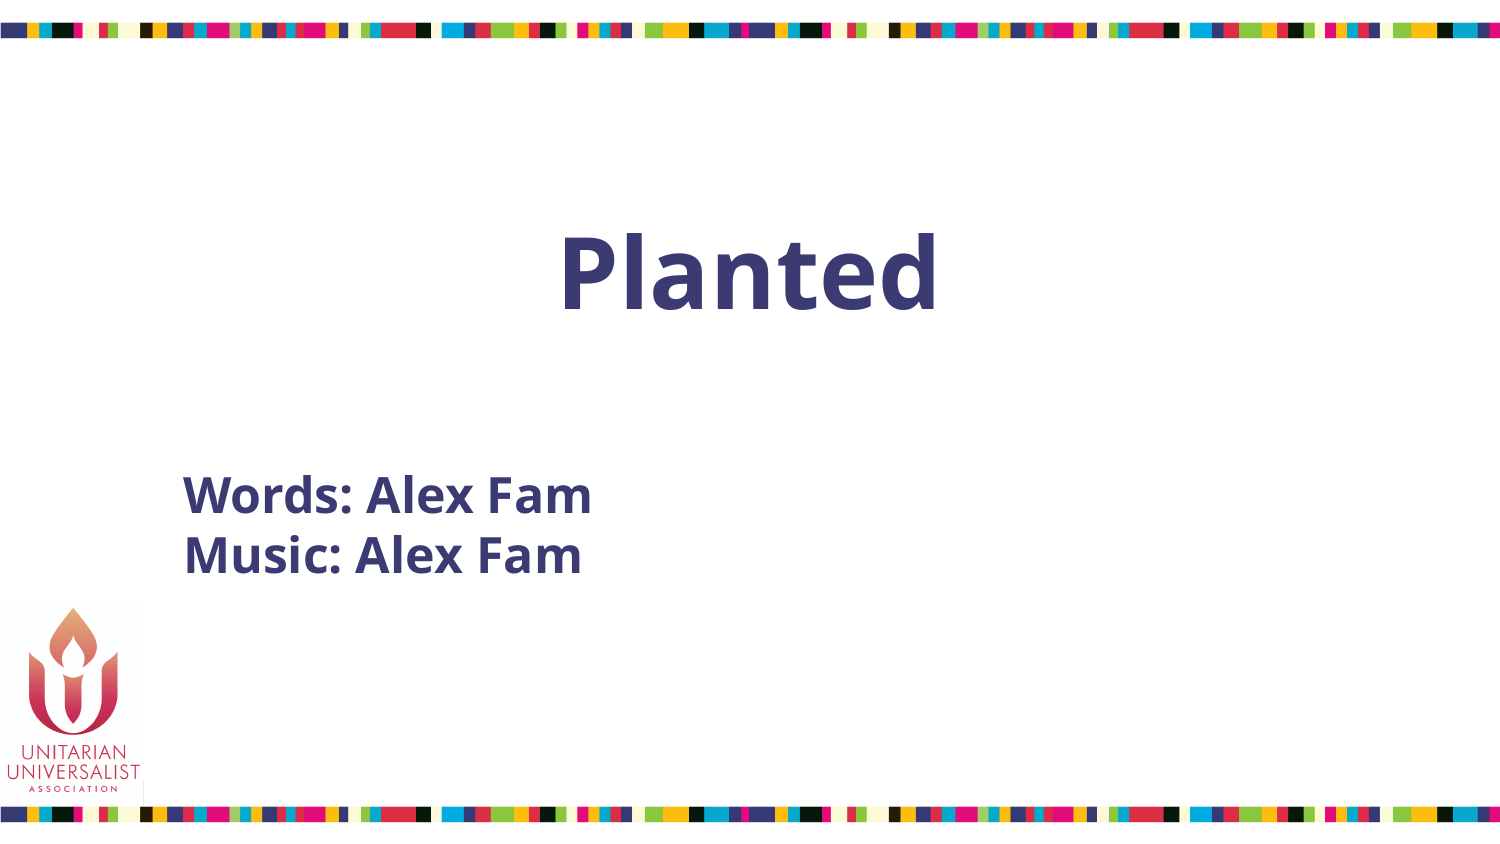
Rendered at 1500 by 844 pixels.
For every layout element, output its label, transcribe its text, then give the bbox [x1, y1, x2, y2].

text_box Planted [74, 75, 1425, 345]
text_box Words: Alex Fam Music: Alex Fam [168, 448, 1495, 659]
picture [0, 22, 1500, 40]
picture [0, 600, 1500, 824]
